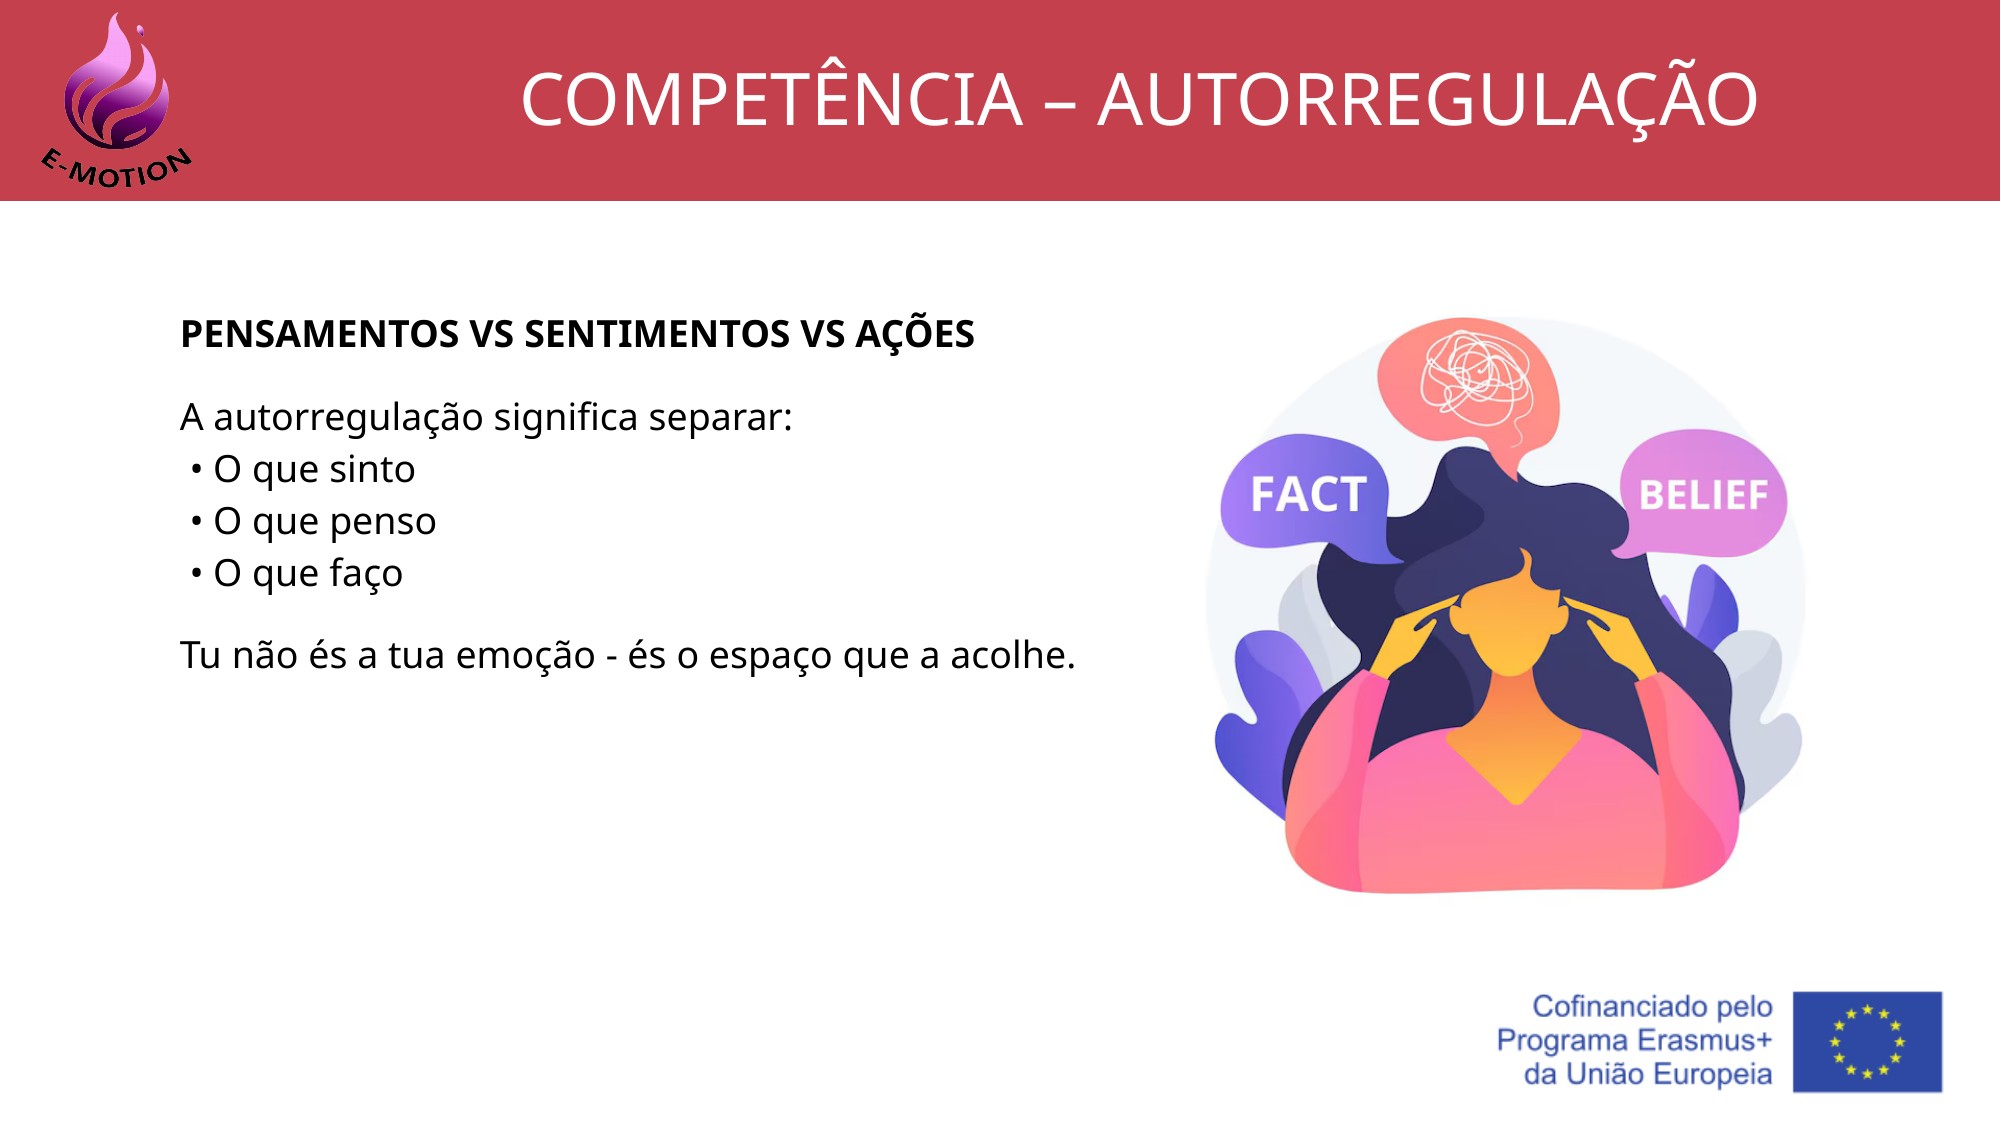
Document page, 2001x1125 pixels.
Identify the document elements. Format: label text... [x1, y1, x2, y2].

text_box COMPETÊNCIA – AUTORREGULAÇÃO [289, 55, 1778, 207]
picture [0, 0, 253, 247]
text_box PENSAMENTOS VS SENTIMENTOS VS AÇÕES A autorregulação significa separar: • O que sinto • O que penso • O que faço Tu não és a tua emoção - és o espaço que a acolhe. [164, 296, 1115, 761]
picture [1120, 220, 2000, 1125]
